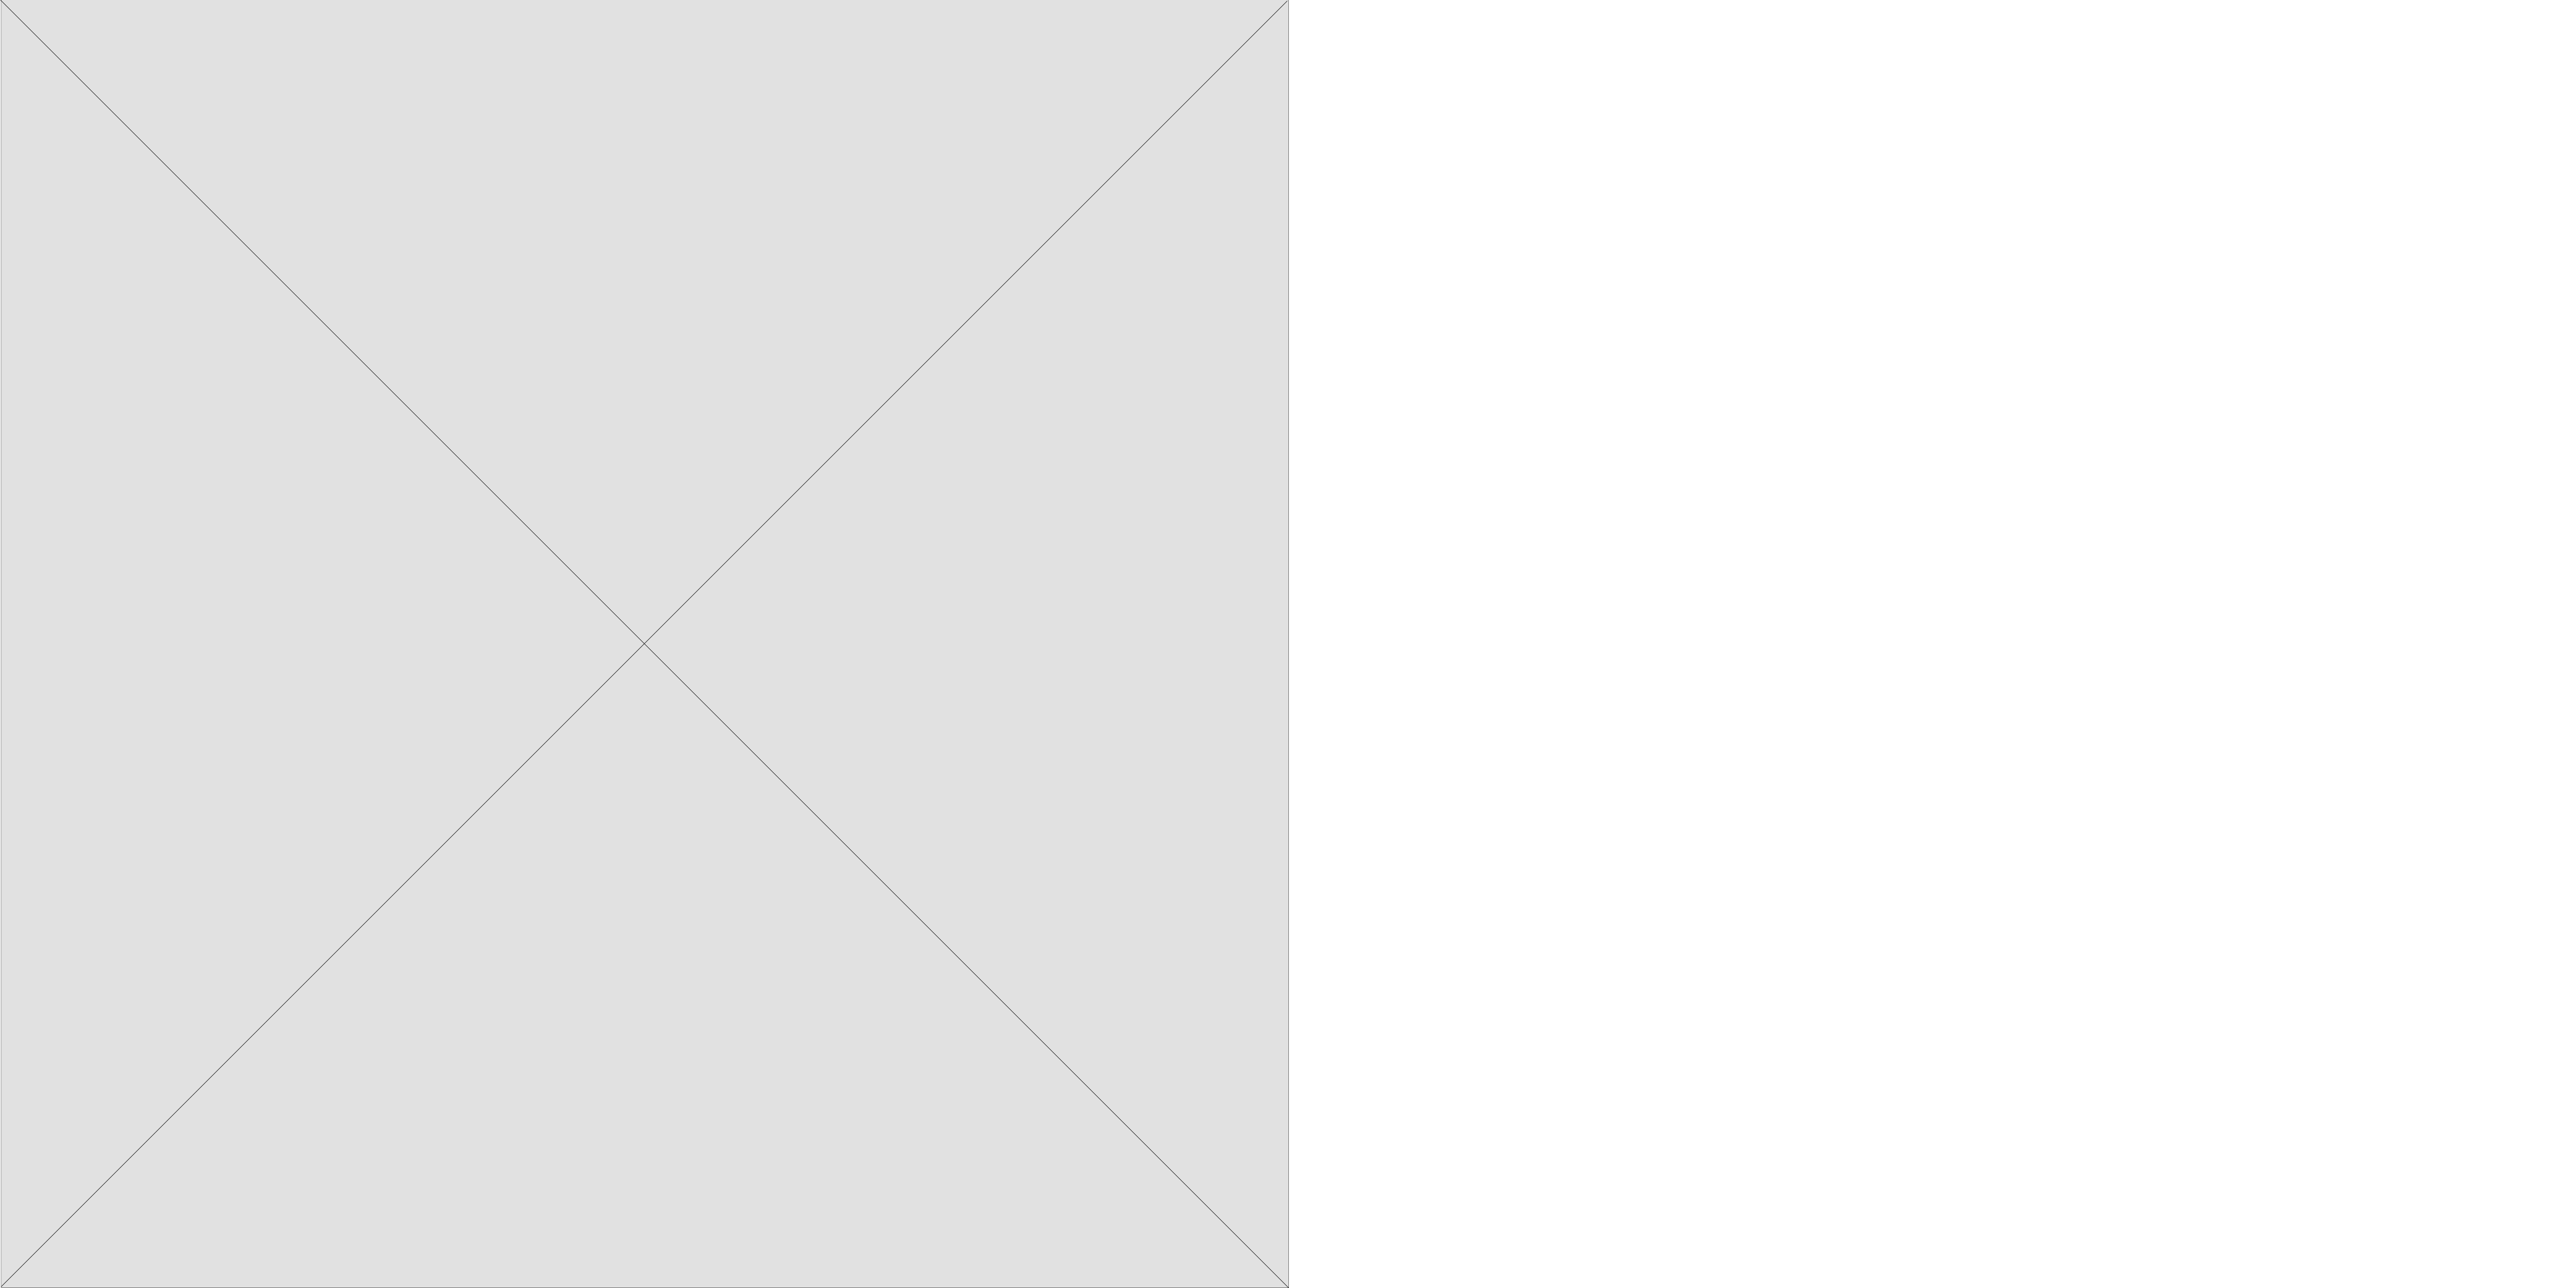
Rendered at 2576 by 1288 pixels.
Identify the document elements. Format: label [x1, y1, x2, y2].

text_box [0, 0, 1289, 1288]
